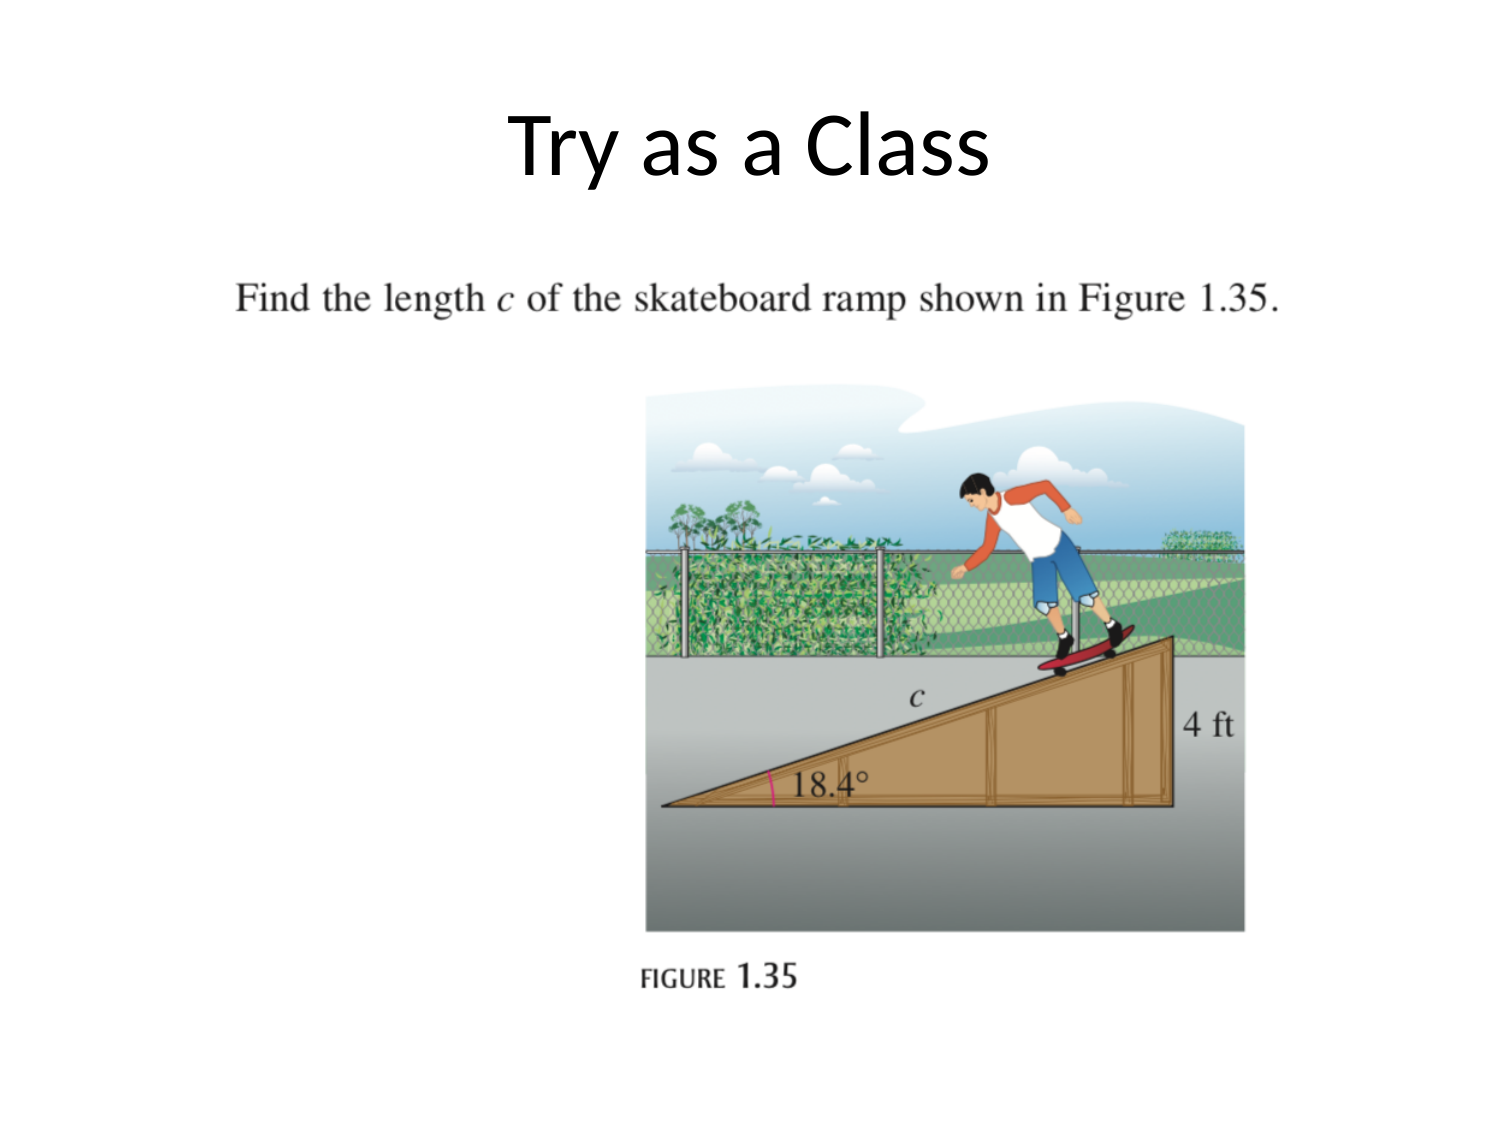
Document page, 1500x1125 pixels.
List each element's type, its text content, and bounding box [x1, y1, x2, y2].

title Try as a Class [75, 45, 1425, 233]
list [74, 262, 1426, 1006]
